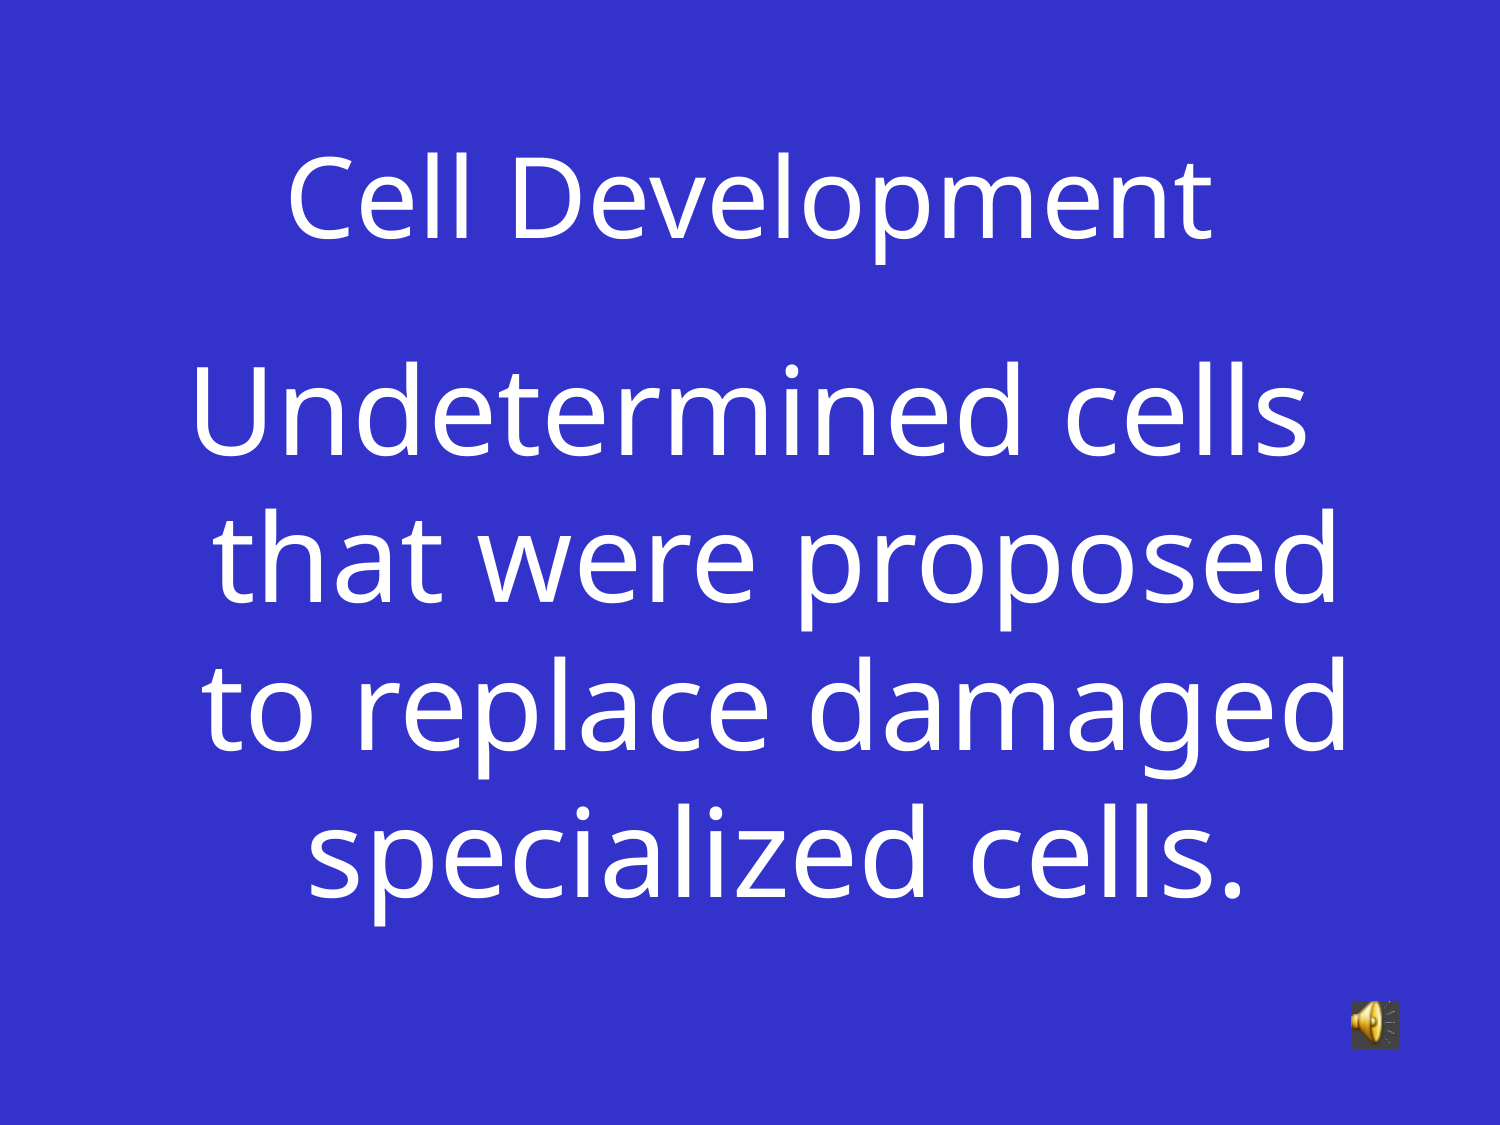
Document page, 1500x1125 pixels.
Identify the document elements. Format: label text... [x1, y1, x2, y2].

title Cell Development [112, 99, 1388, 288]
list Undetermined cells that were proposed to replace damaged specialized cells. [112, 324, 1388, 1001]
picture [1349, 999, 1401, 1051]
